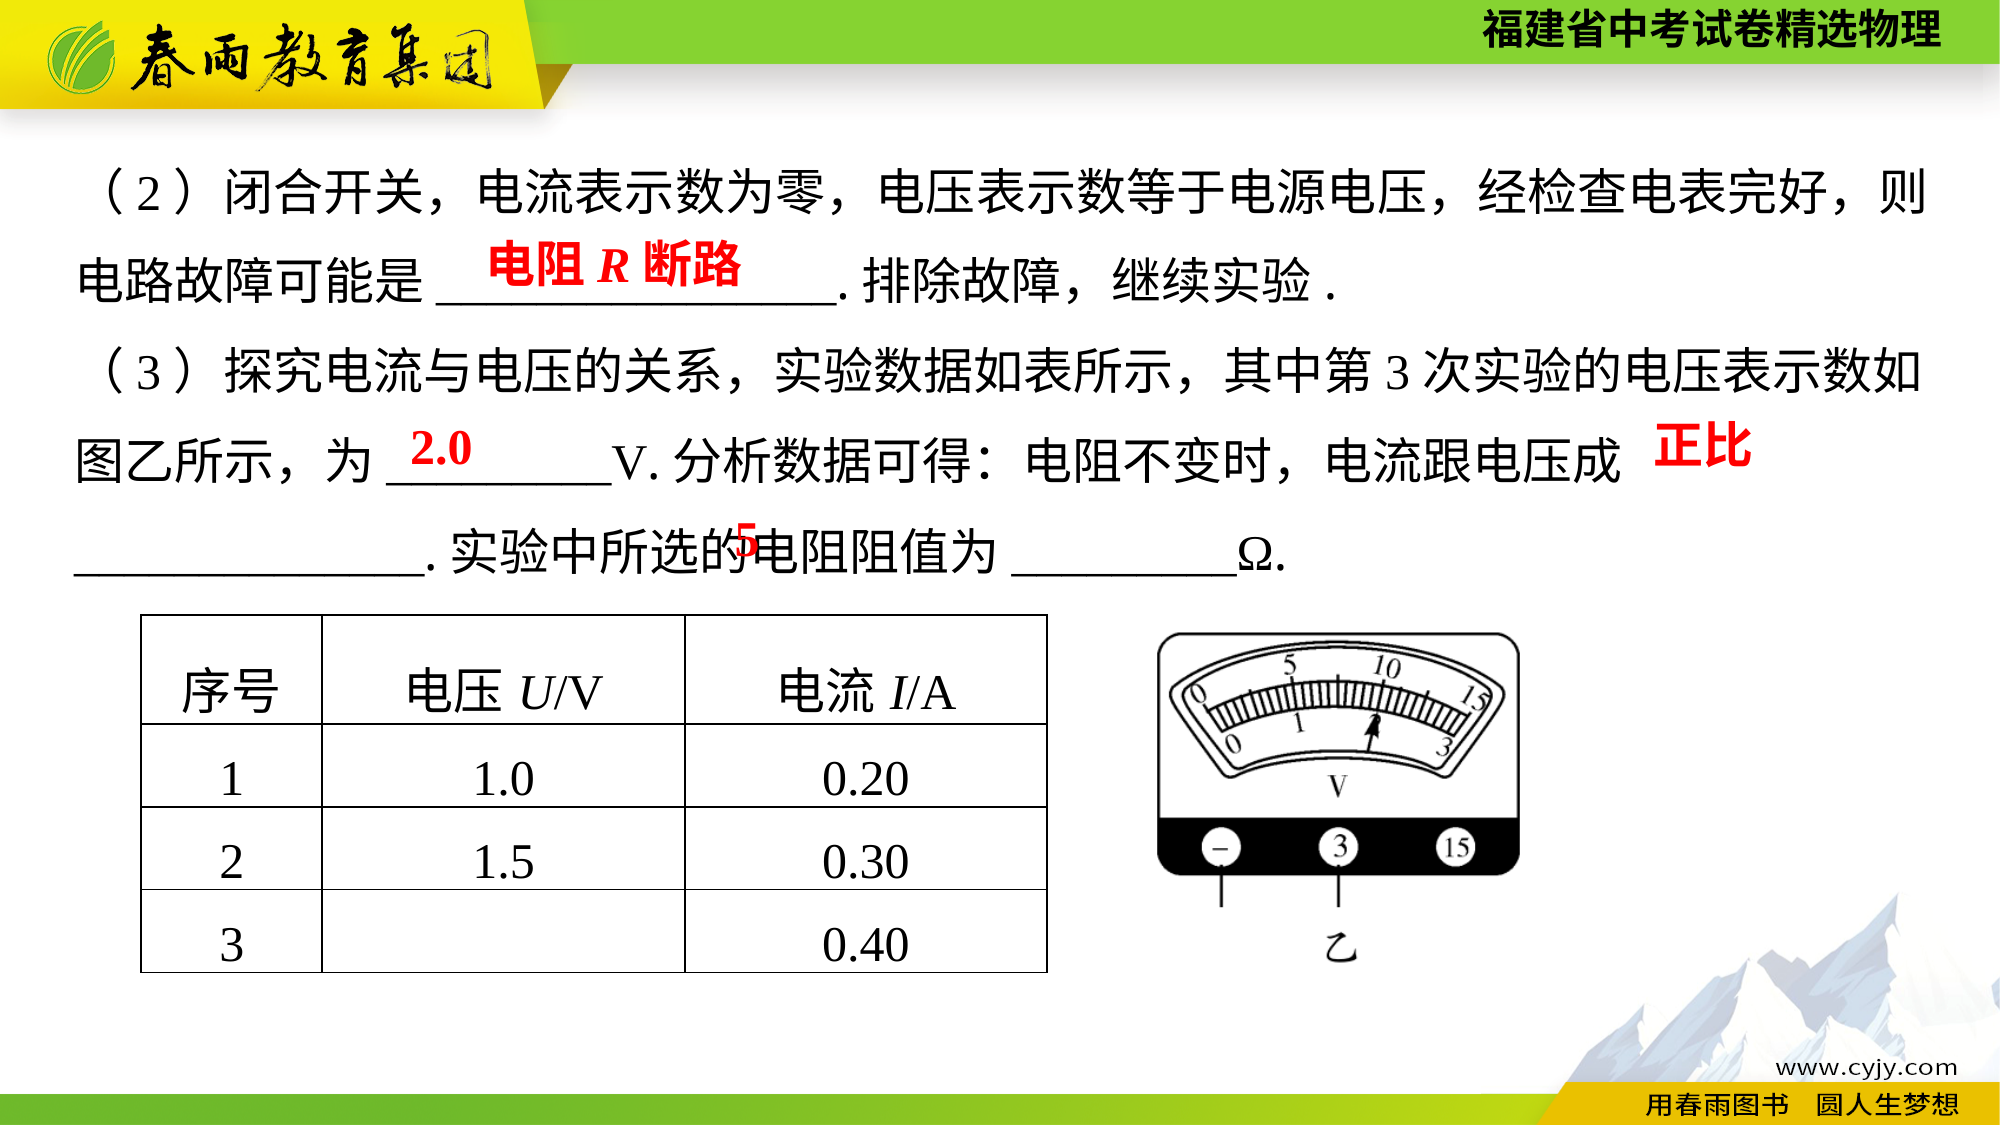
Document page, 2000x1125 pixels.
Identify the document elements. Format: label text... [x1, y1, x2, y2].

text_box 正比 [1638, 405, 1769, 481]
list （2）闭合开关，电流表示数为零，电压表示数等于电源电压，经检查电表完好，则电路故障可能是________________.排除故障，继续实验. （3）探究电流与电压的关系，实验数据如表所示，其中第3次实验的电压表示数如图乙所示，为_________V.分析数据可得：电阻不变时，电流跟电压成______________.实验中所选的电阻阻值为_________Ω. [59, 122, 1944, 592]
table_cell [323, 890, 684, 972]
table_header 电流I/A [686, 616, 1046, 723]
table_cell 0.20 [686, 725, 1046, 806]
table_cell 1.5 [323, 808, 684, 889]
text_box 电阻R断路 [470, 225, 757, 301]
table_cell 3 [142, 890, 321, 972]
table_header 序号 [142, 616, 321, 723]
table_cell 0.30 [686, 808, 1046, 889]
table_header 电压U/V [323, 616, 684, 723]
text_box 5 [657, 498, 837, 574]
picture [0, 0, 2000, 1125]
table_cell 1 [142, 725, 321, 806]
table_cell 0.40 [686, 890, 1046, 972]
text_box 2.0 [333, 407, 488, 483]
table_cell 2 [142, 808, 321, 889]
table_cell 1.0 [323, 725, 684, 806]
